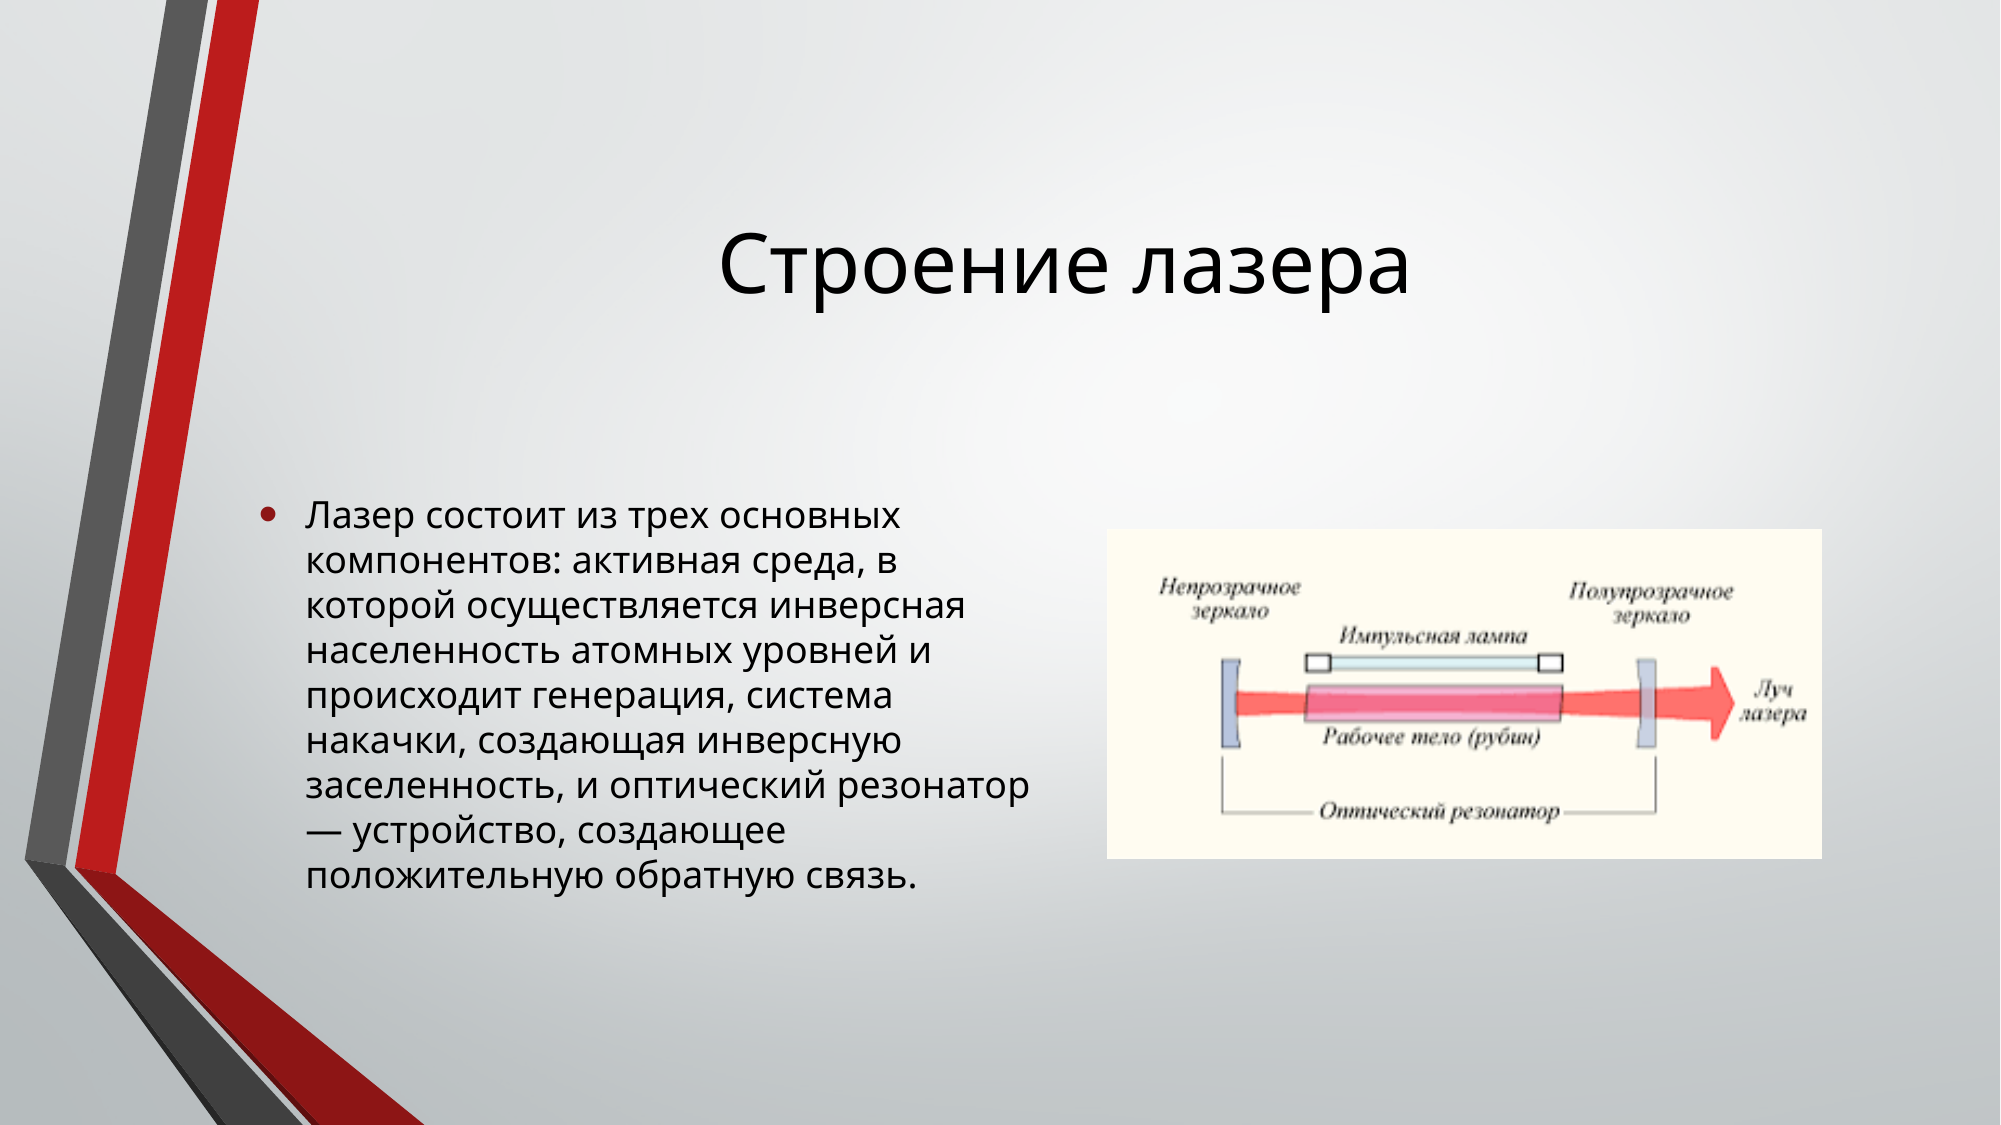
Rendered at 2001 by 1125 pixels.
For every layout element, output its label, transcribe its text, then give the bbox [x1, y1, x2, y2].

title Строение лазера [243, 116, 1887, 405]
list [1107, 529, 1822, 859]
list Лазер состоит из трех основных компонентов: активная среда, в которой осуществляется инверсная населенность атомных уровней и происходит генерация, система накачки, создающая инверсную заселенность, и оптический резонатор — устройство, создающее положительную обратную связь. [243, 437, 1047, 950]
